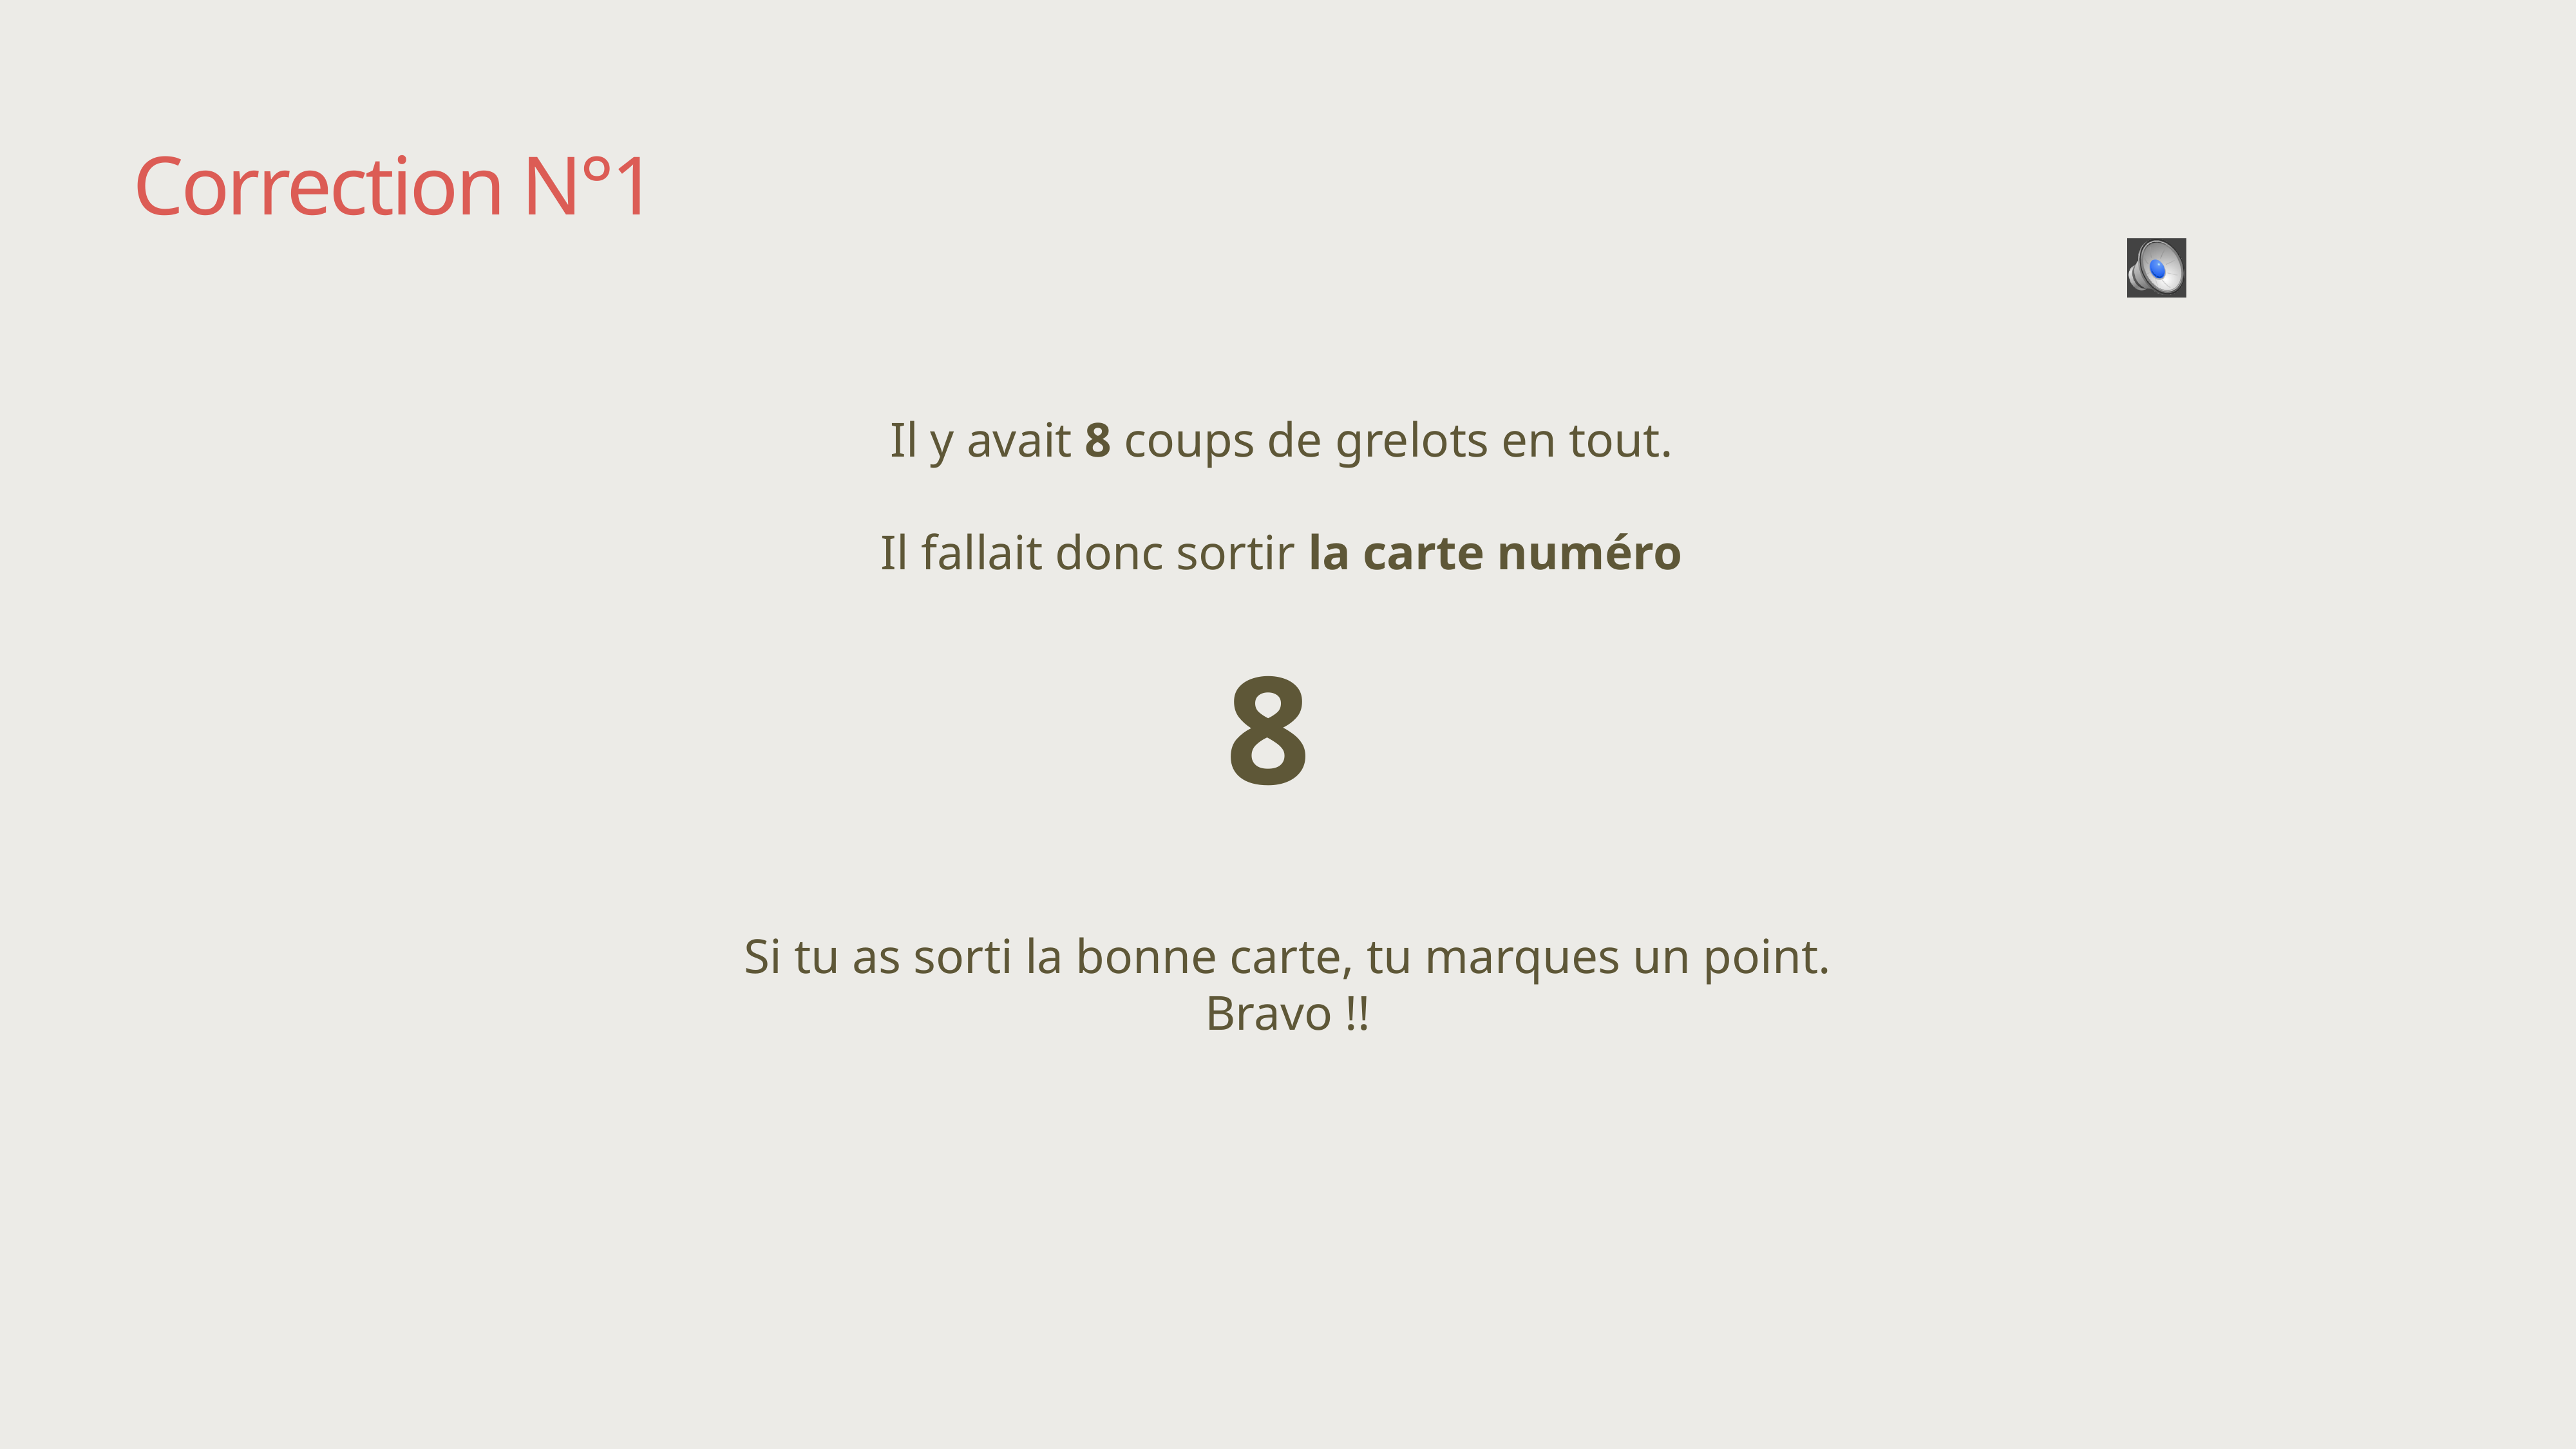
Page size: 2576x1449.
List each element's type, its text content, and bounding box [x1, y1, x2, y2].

title Correction N°1 [127, 111, 2449, 236]
picture [2126, 238, 2187, 299]
text_box Il y avait 8 coups de grelots en tout. Il fallait donc sortir la carte numéro 8 Si tu as sorti la bonne carte, tu marques un point. Bravo !! [688, 404, 1888, 1045]
